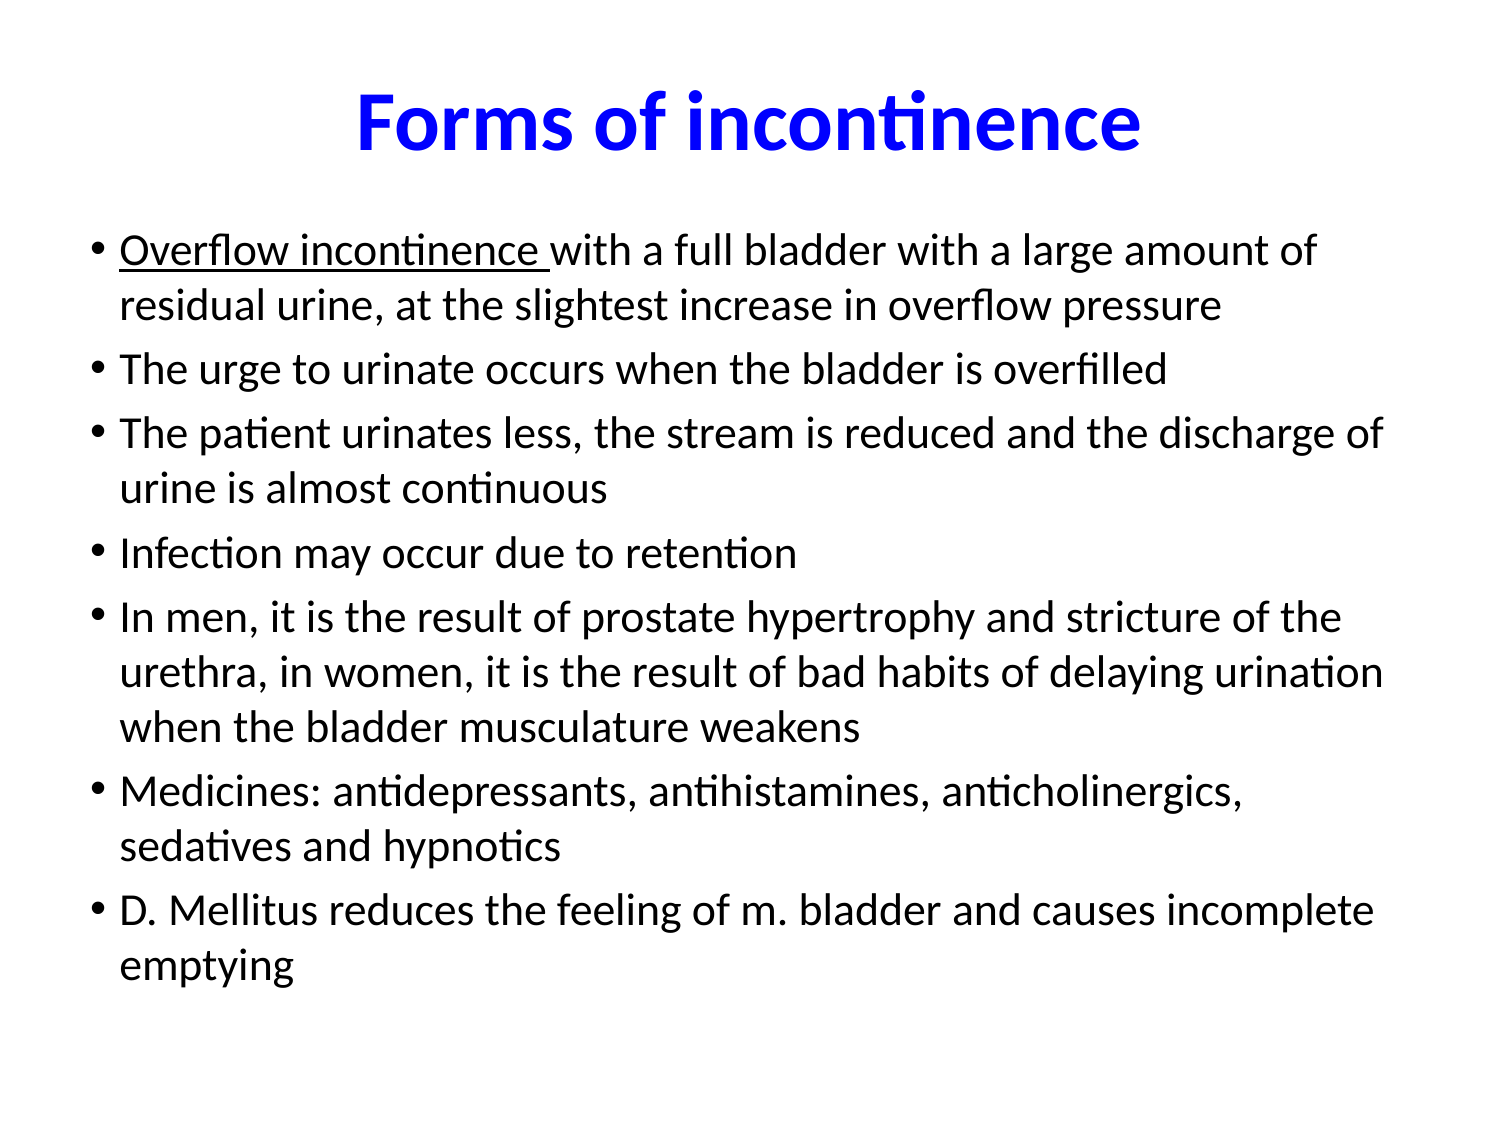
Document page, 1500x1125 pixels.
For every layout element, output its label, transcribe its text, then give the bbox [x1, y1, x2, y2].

list Overflow incontinence with a full bladder with a large amount of residual urine, at the slightest increase in overflow pressure The urge to urinate occurs when the bladder is overfilled The patient urinates less, the stream is reduced and the discharge of urine is almost continuous Infection may occur due to retention In men, it is the result of prostate hypertrophy and stricture of the urethra, in women, it is the result of bad habits of delaying urination when the bladder musculature weakens Medicines: antidepressants, antihistamines, anticholinergics, sedatives and hypnotics D. Mellitus reduces the feeling of m. bladder and causes incomplete emptying [75, 212, 1425, 1005]
title Forms of incontinence [75, 45, 1425, 188]
